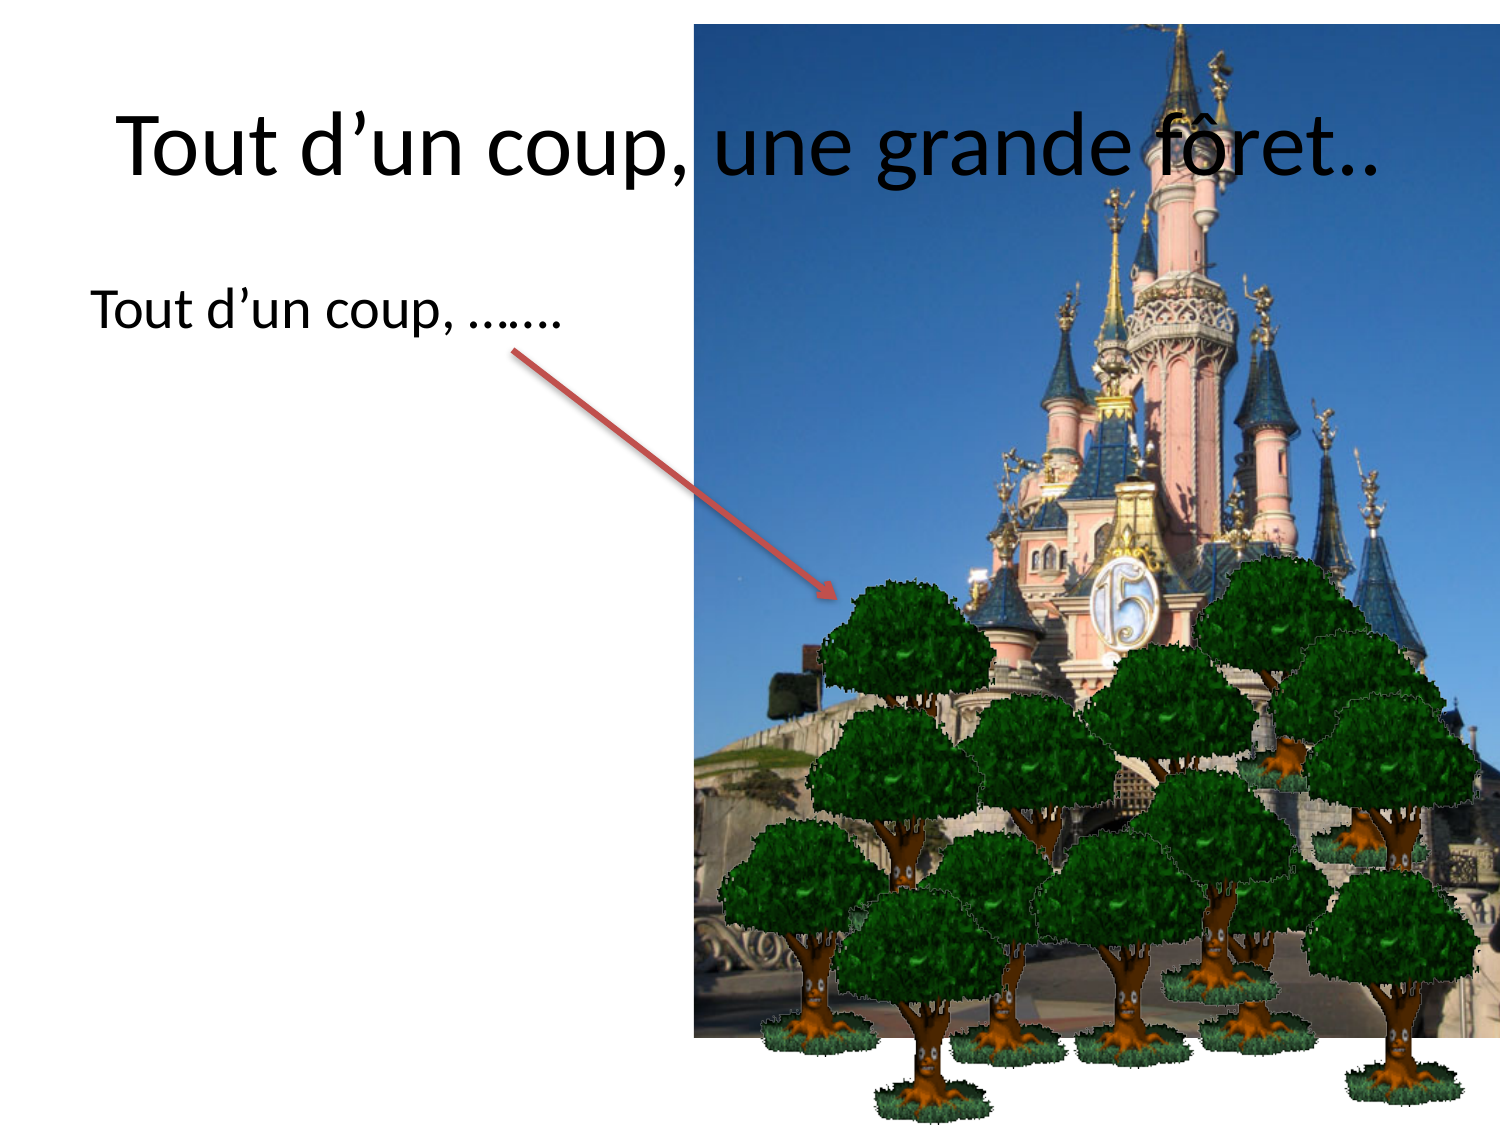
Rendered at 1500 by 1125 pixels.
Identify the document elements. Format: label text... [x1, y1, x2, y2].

title Tout d’un coup, une grande fôret.. [75, 45, 688, 233]
list Tout d’un coup, ……. [75, 262, 688, 1005]
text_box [512, 349, 838, 601]
picture [693, 24, 1500, 1125]
